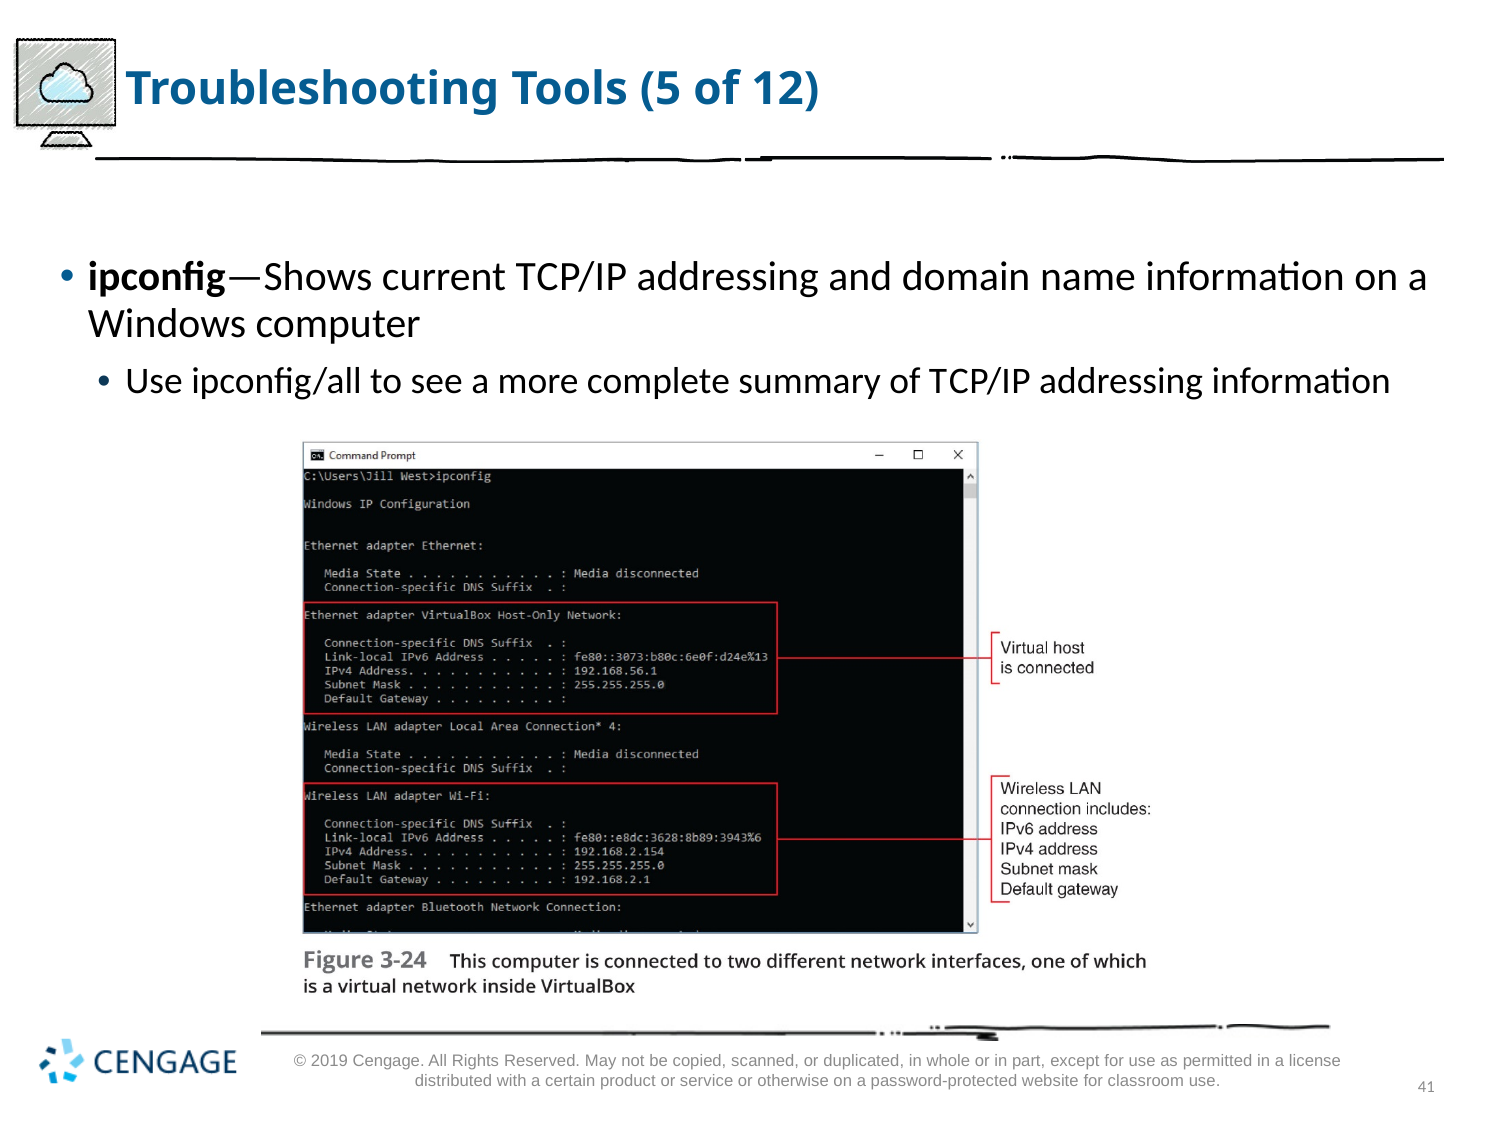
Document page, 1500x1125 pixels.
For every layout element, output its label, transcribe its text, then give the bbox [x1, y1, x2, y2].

picture [261, 1024, 1331, 1041]
picture [299, 439, 1152, 995]
picture [19, 1025, 249, 1096]
footer © 2019 Cengage. All Rights Reserved. May not be copied, scanned, or duplicated, in whole or in part, except for use as permitted in a license distributed with a certain product or service or otherwise on a password-protected website for classroom use. [262, 1050, 1375, 1091]
title Troubleshooting Tools (5 of 12) [125, 66, 1442, 116]
list ipconfig—Shows current T C P/I P addressing and domain name information on a Windows computer Use ipconfig/all to see a more complete summary of T C P/I P addressing information [59, 252, 1441, 405]
picture [13, 36, 117, 151]
picture [95, 155, 1444, 163]
